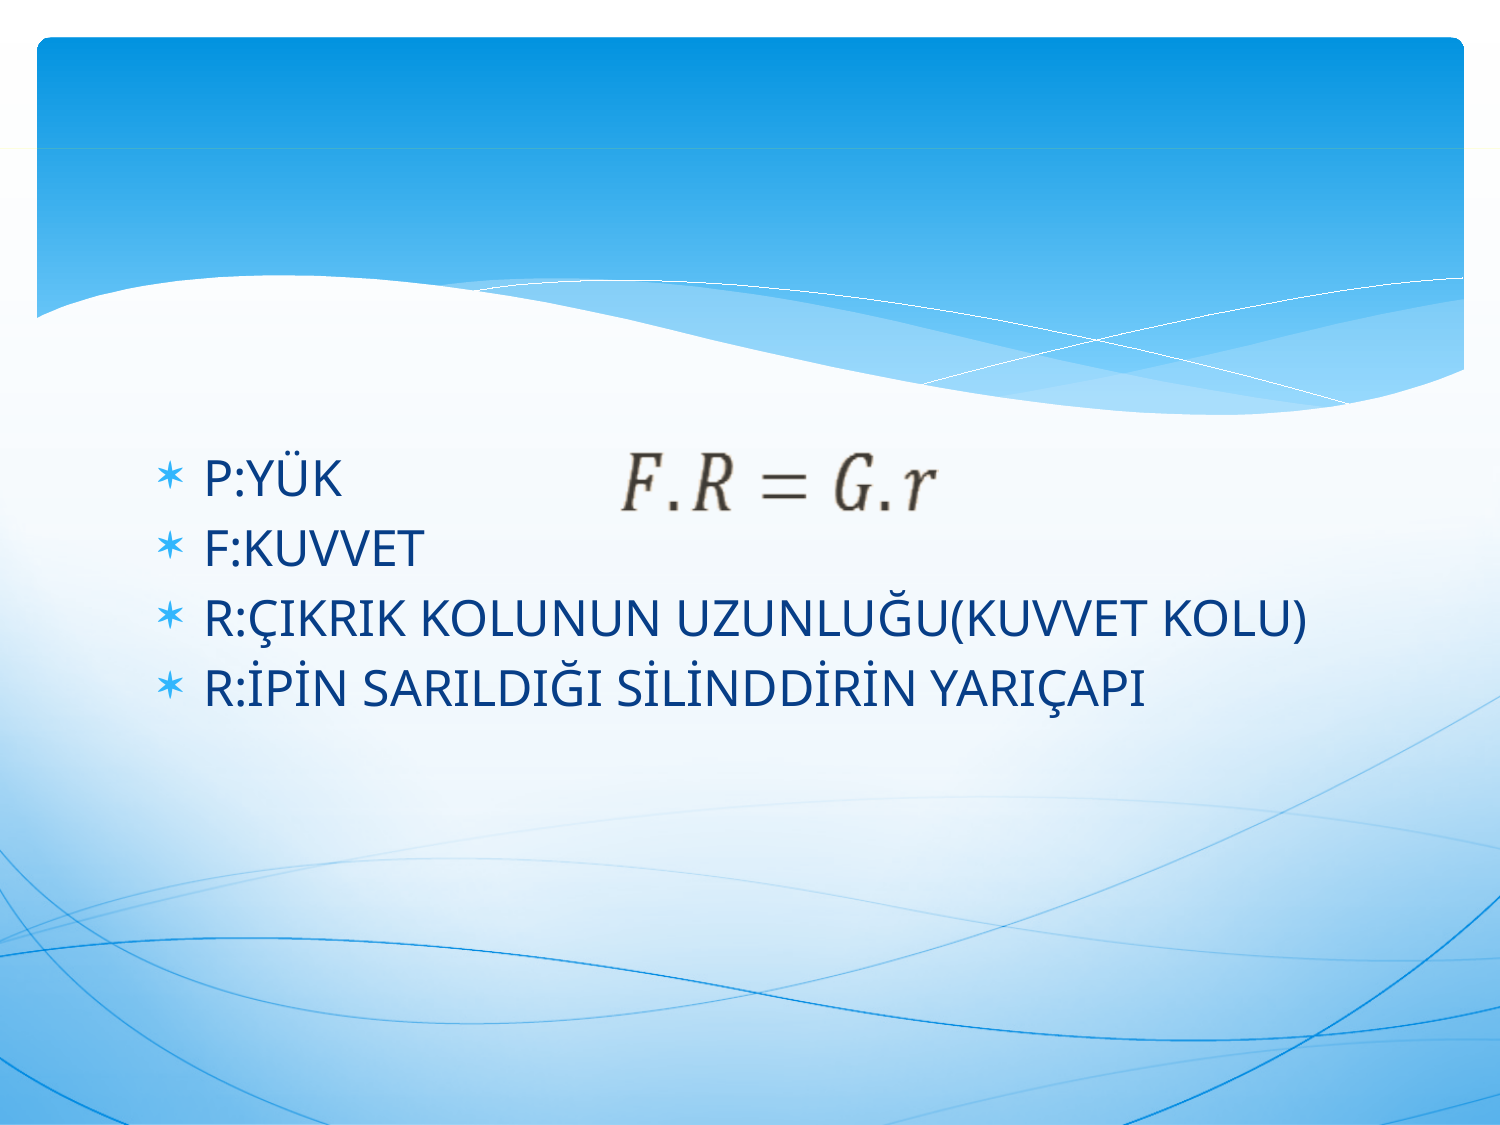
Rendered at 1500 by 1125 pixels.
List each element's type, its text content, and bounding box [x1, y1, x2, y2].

picture [619, 434, 940, 548]
text_box [0, 0, 1500, 75]
list P:YÜK F:KUVVET R:ÇIKRIK KOLUNUN UZUNLUĞU(KUVVET KOLU) R:İPİN SARILDIĞI SİLİNDDİRİN YARIÇAPI [143, 438, 1359, 1005]
